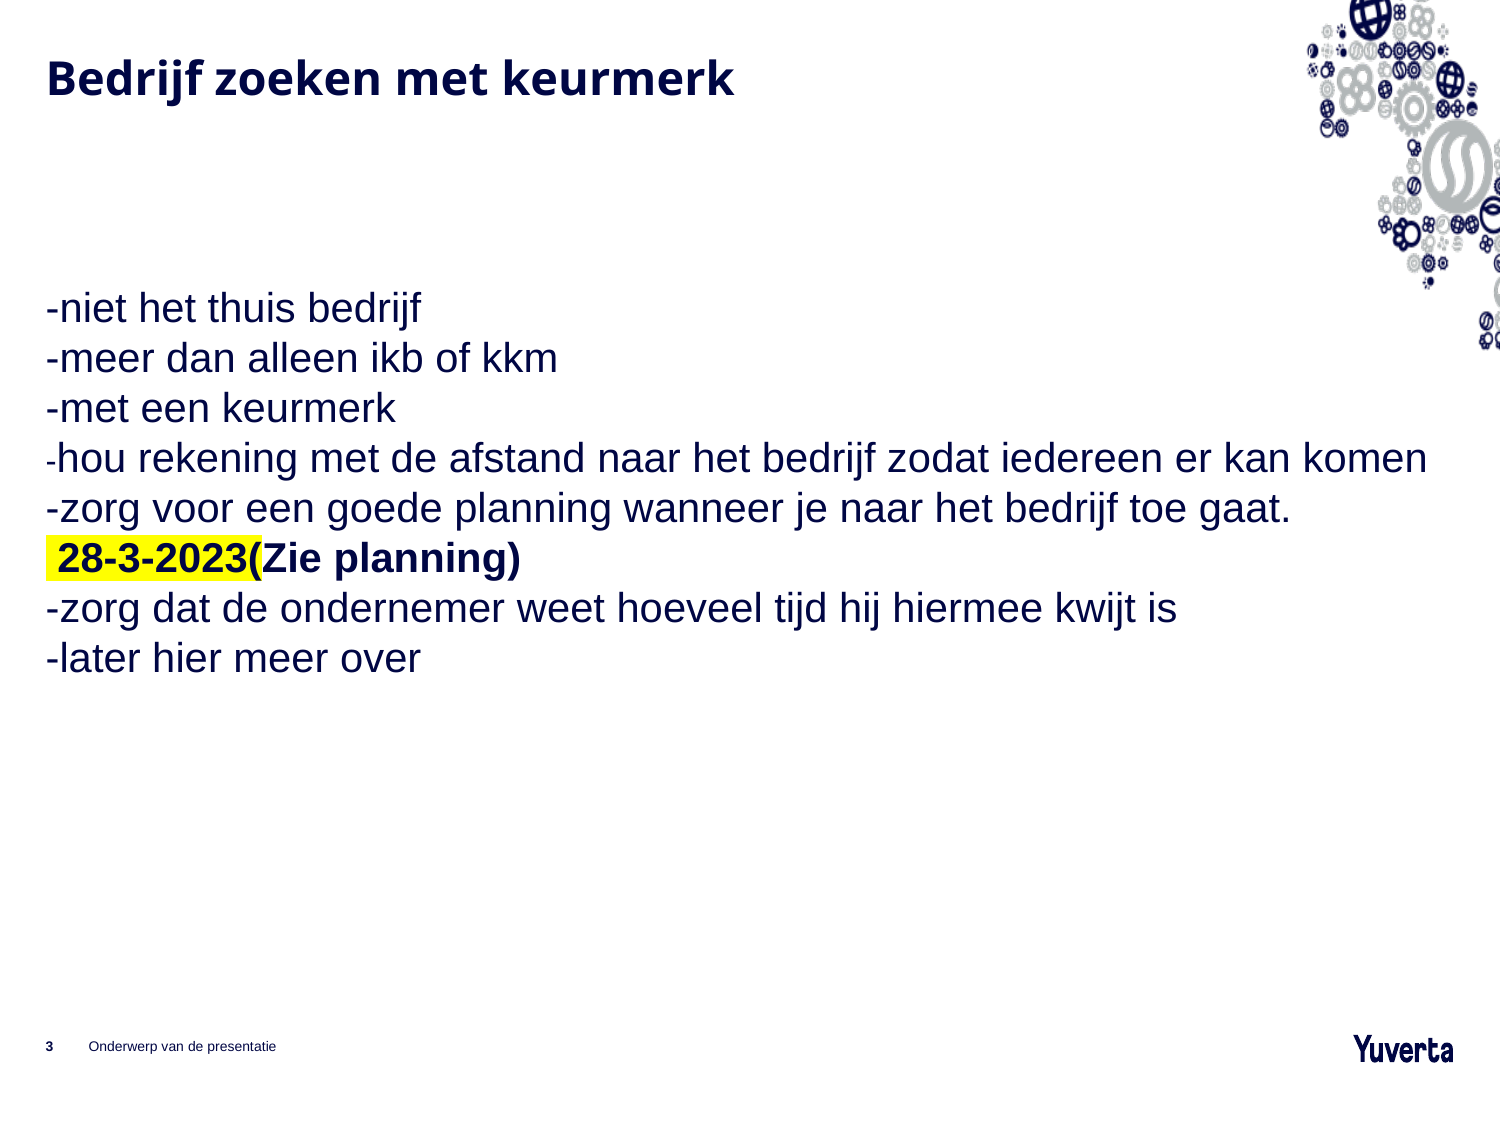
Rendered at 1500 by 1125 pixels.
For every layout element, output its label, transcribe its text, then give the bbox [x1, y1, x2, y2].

title Bedrijf zoeken met keurmerk [45, 48, 1290, 239]
picture [0, 0, 1500, 1125]
list -niet het thuis bedrijf -meer dan alleen ikb of kkm -met een keurmerk -hou rekening met de afstand naar het bedrijf zodat iedereen er kan komen -zorg voor een goede planning wanneer je naar het bedrijf toe gaat. 28-3-2023(Zie planning) -zorg dat de ondernemer weet hoeveel tijd hij hiermee kwijt is -later hier meer over [45, 280, 1455, 1006]
slide_number 3 [45, 1037, 85, 1073]
footer Onderwerp van de presentatie [88, 1037, 741, 1073]
